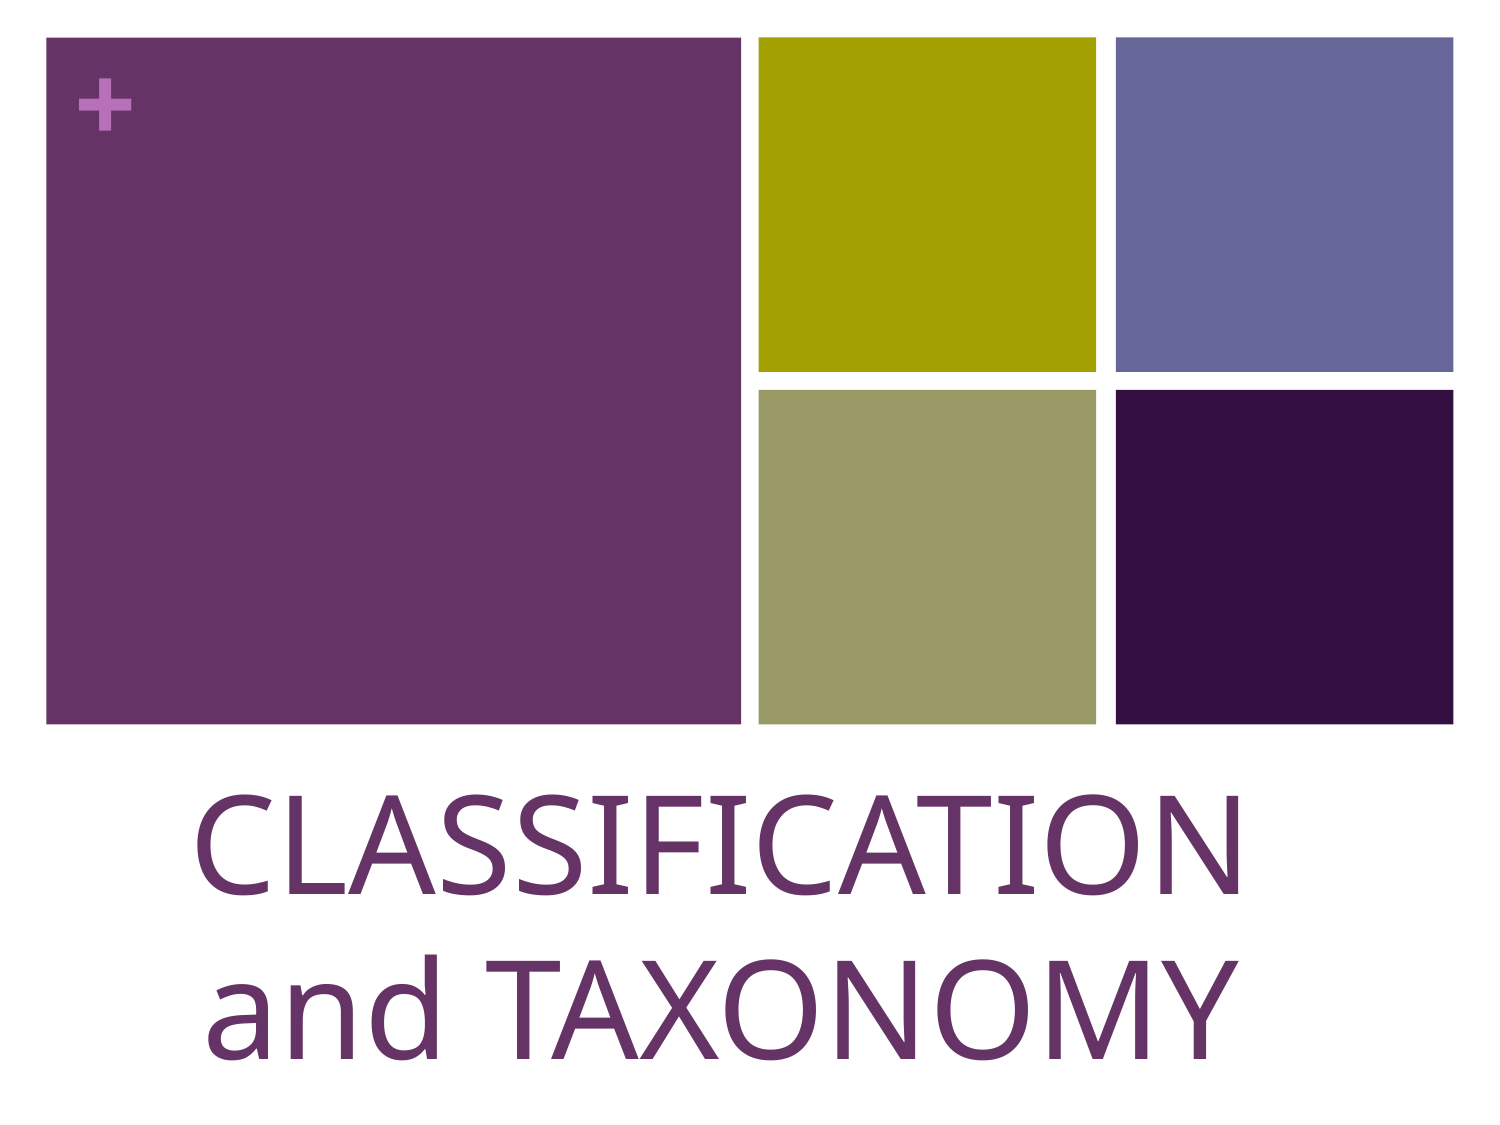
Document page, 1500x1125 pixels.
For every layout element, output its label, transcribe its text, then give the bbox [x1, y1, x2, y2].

title CLASSIFICATION and TAXONOMY [58, 750, 1384, 1025]
